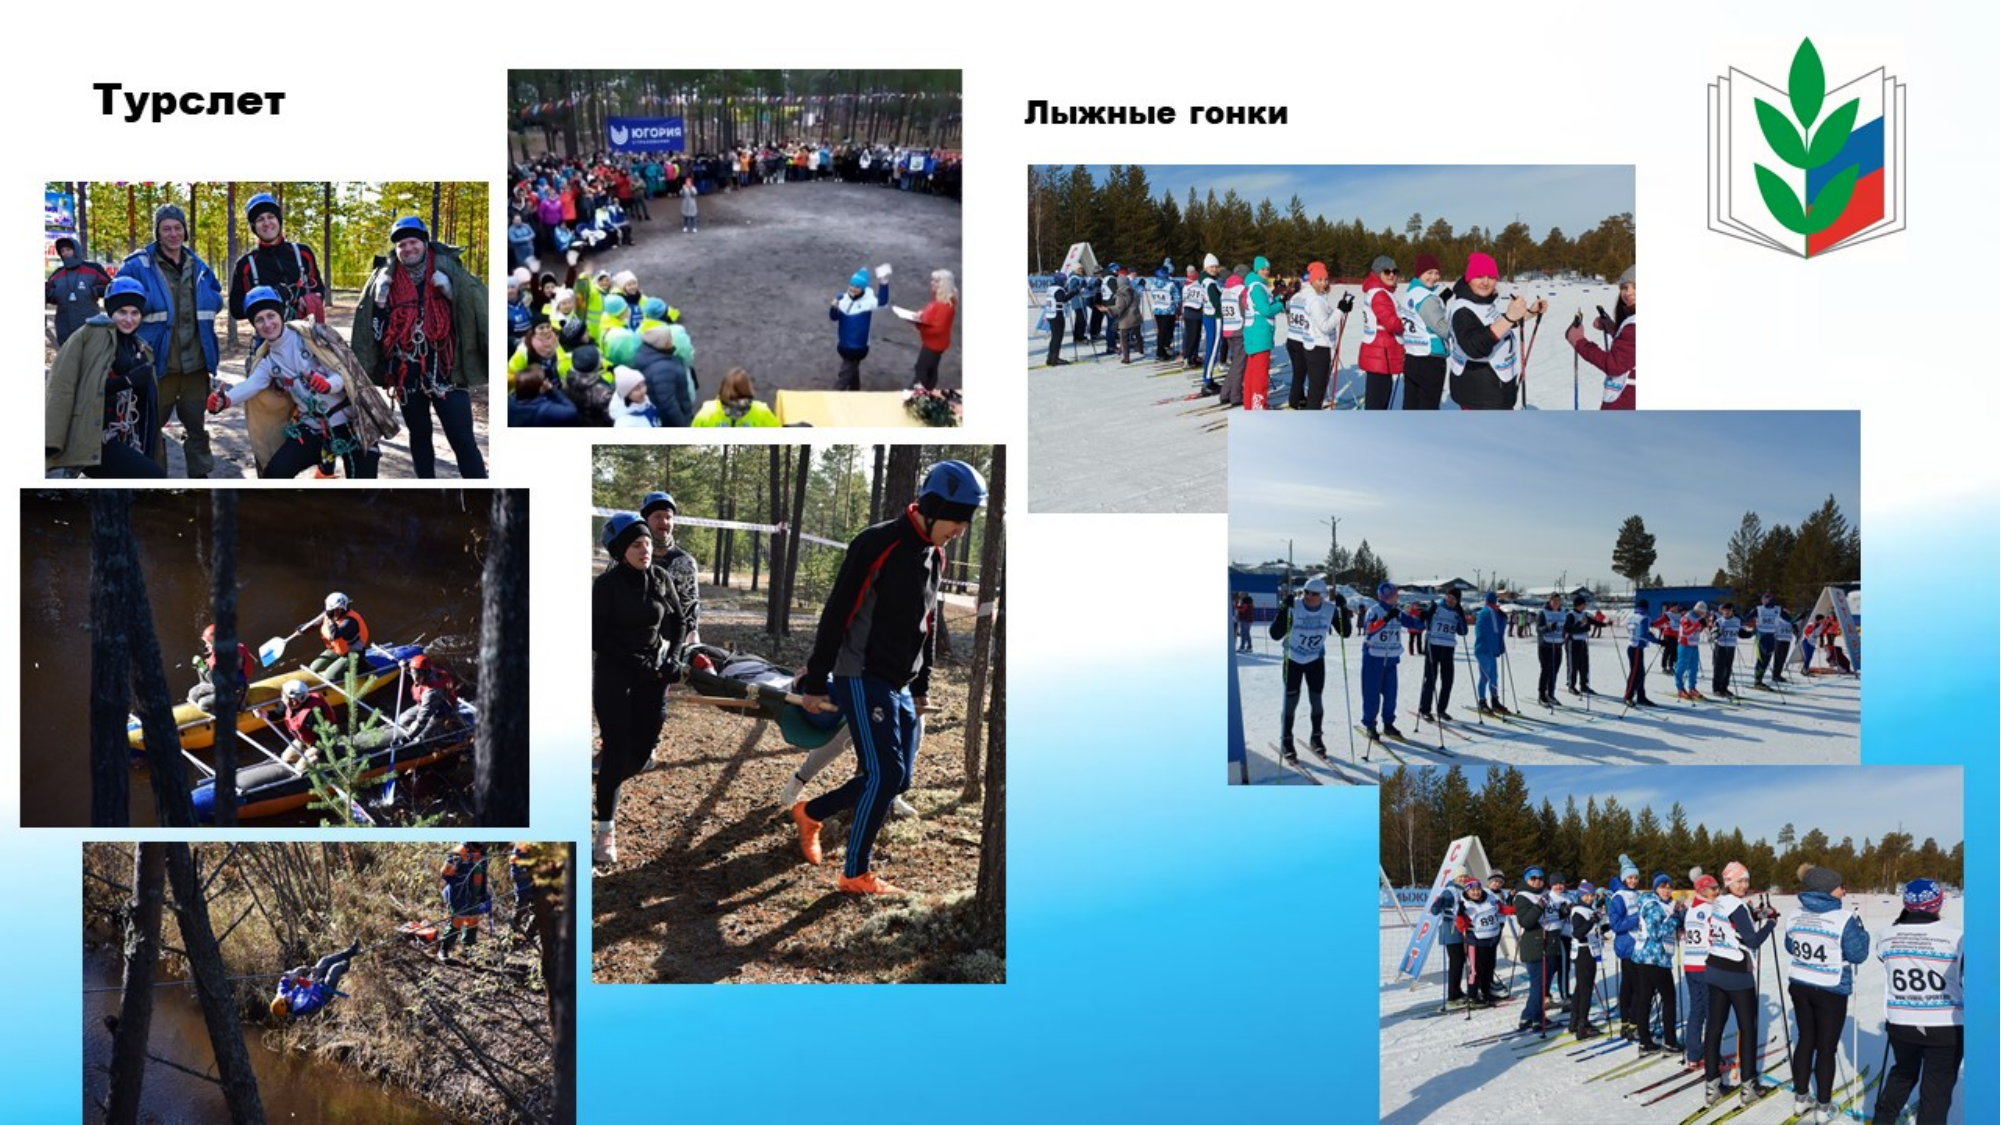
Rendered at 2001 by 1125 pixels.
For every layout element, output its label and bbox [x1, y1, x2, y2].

list [0, 0, 2000, 1125]
